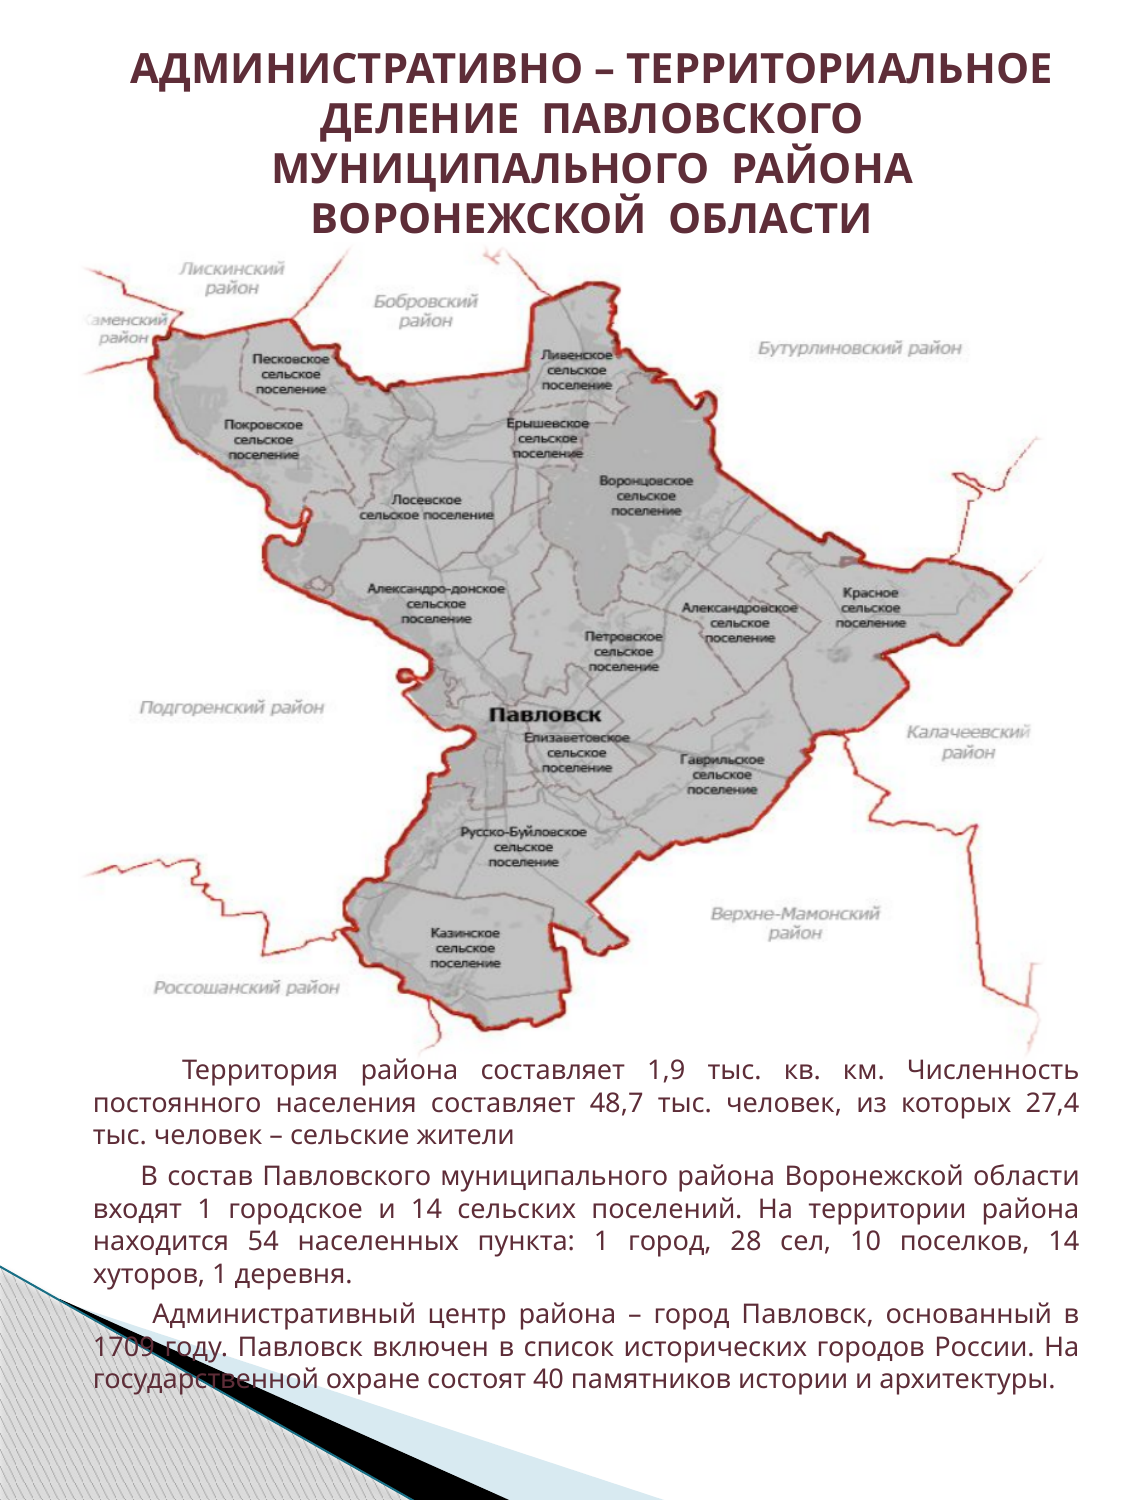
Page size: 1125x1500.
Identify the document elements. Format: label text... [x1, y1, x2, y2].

list Территория района составляет 1,9 тыс. кв. км. Численность постоянного населения составляет 48,7 тыс. человек, из которых 27,4 тыс. человек – сельские жители В состав Павловского муниципального района Воронежской области входят 1 городское и 14 сельских поселений. На территории района находится 54 населенных пункта: 1 город, 28 сел, 10 поселков, 14 хуторов, 1 деревня. Административный центр района – город Павловск, основанный в 1709 году. Павловск включен в список исторических городов России. На государственной охране состоят 40 памятников истории и архитектуры. [78, 1045, 1094, 1377]
title АДМИНИСТРАТИВНО – ТЕРРИТОРИАЛЬНОЕ ДЕЛЕНИЕ ПАВЛОВСКОГО МУНИЦИПАЛЬНОГО РАЙОНА ВОРОНЕЖСКОЙ ОБЛАСТИ [90, 29, 1094, 254]
text_box [101, 265, 1071, 1247]
picture [77, 241, 1047, 1062]
